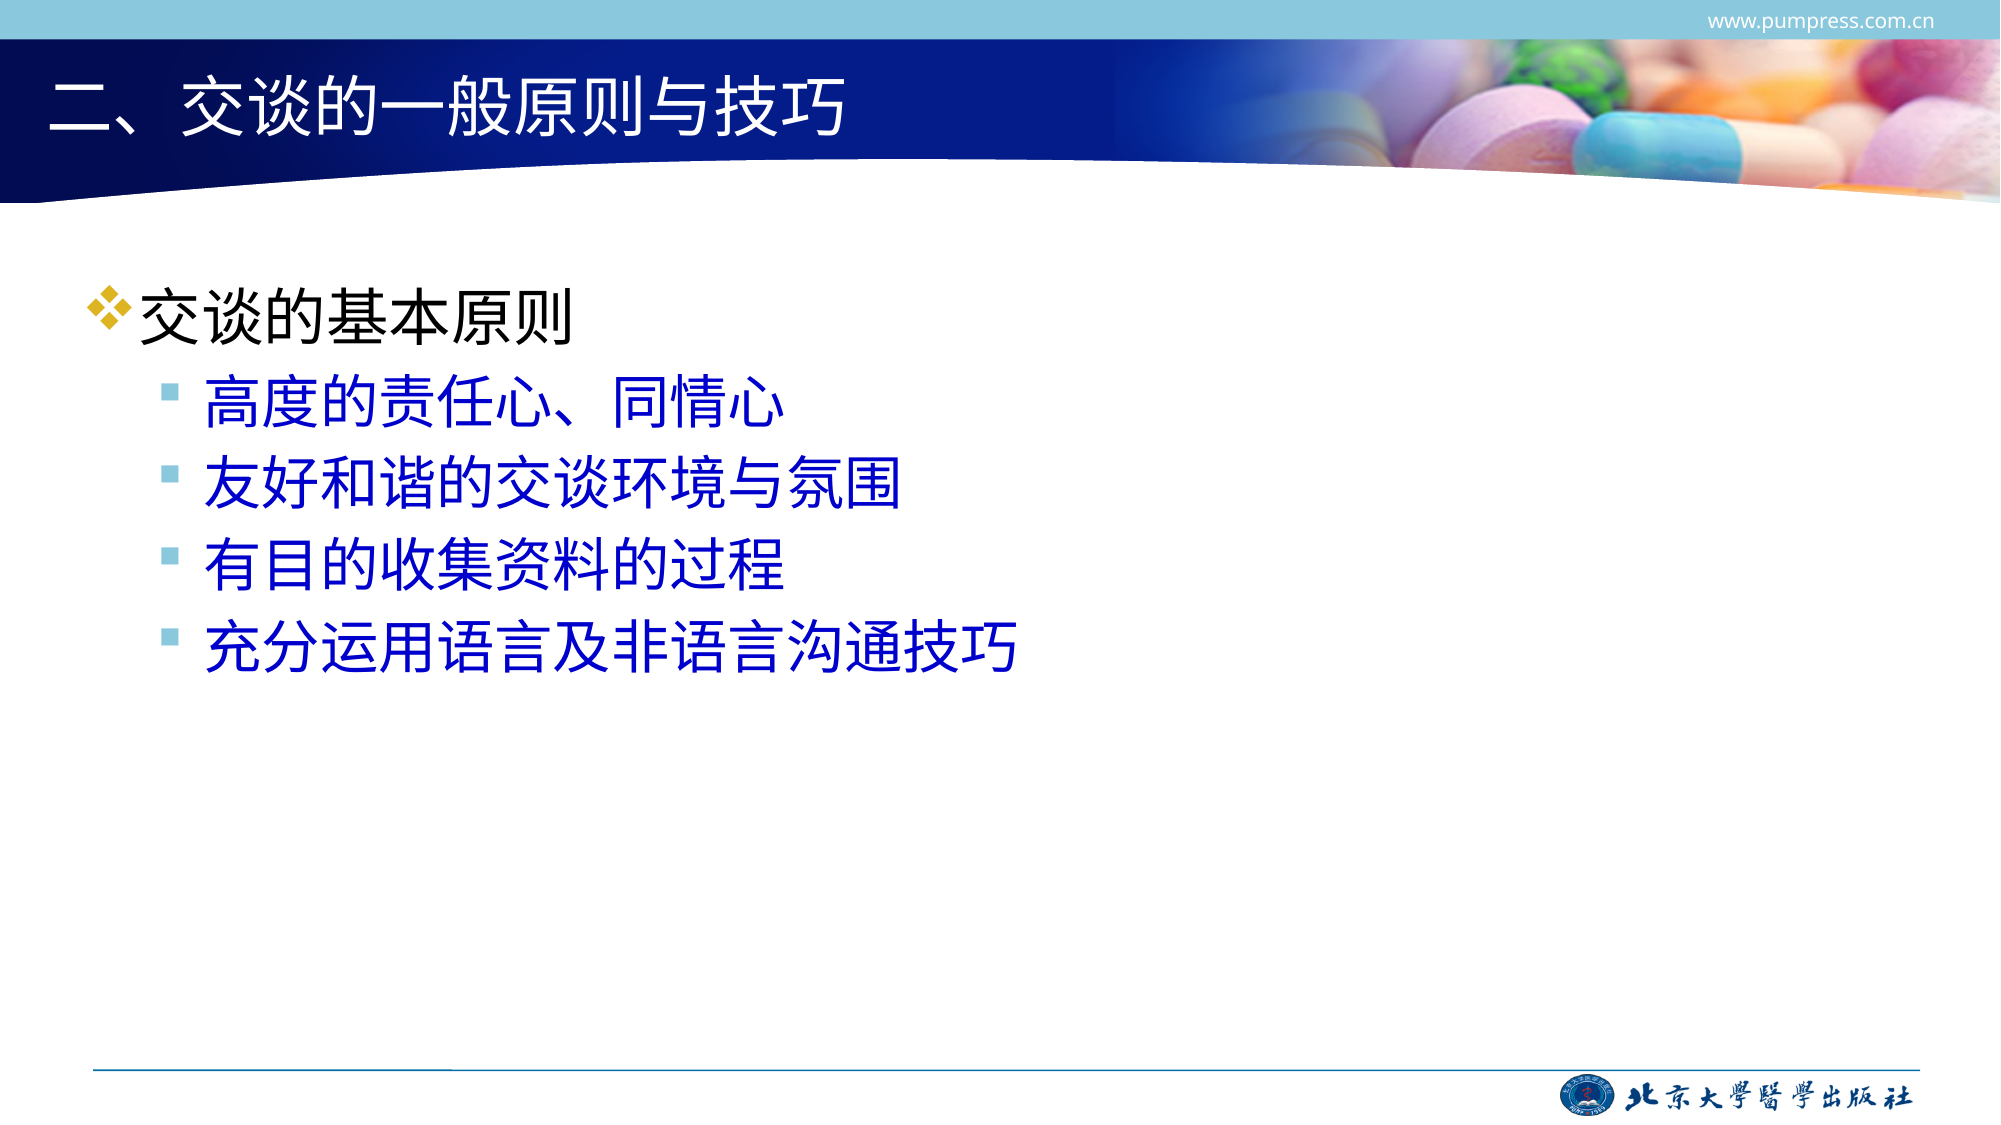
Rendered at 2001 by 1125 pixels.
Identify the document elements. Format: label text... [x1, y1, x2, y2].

picture [1560, 1074, 1915, 1118]
list 交谈的基本原则 高度的责任心、同情心 友好和谐的交谈环境与氛围 有目的收集资料的过程 充分运用语言及非语言沟通技巧 [66, 270, 1951, 931]
slide_number www.pumpress.com.cn [1366, 0, 1951, 38]
title 二、交谈的一般原则与技巧 [30, 58, 1799, 152]
picture [0, 40, 2000, 203]
